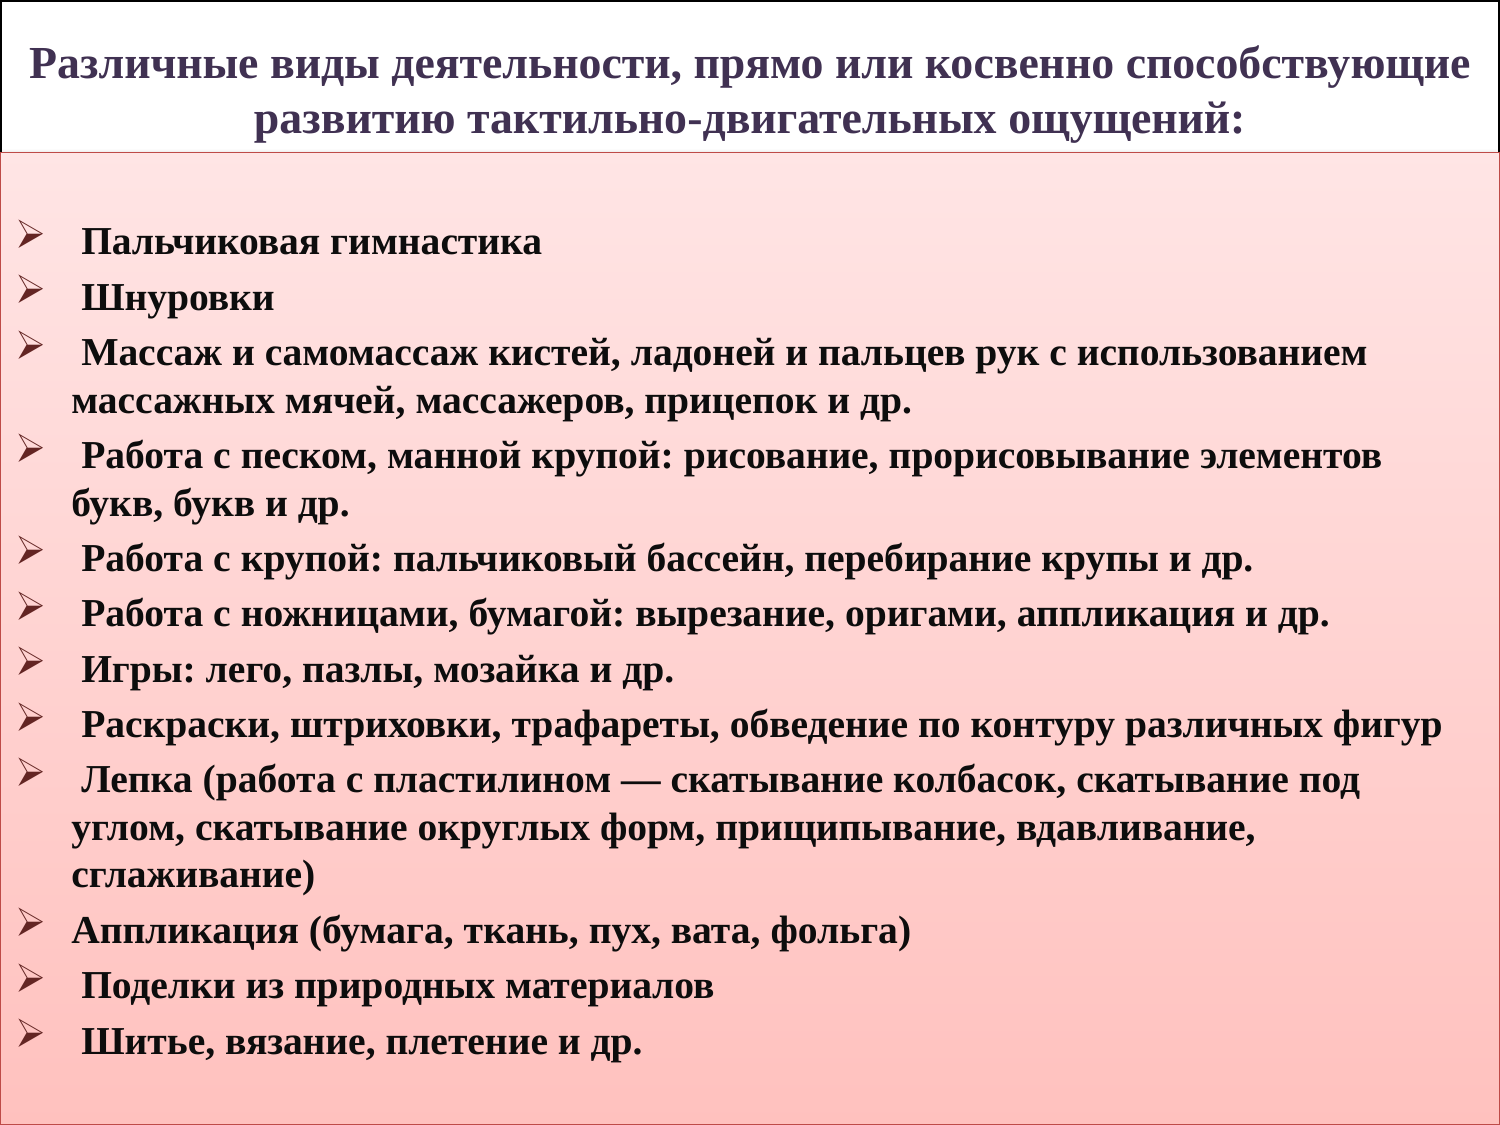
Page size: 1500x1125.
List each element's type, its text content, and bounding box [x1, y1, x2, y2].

list Пальчиковая гимнастика Шнуровки Массаж и самомассаж кистей, ладоней и пальцев рук с использованием массажных мячей, массажеров, прицепок и др. Работа с песком, манной крупой: рисование, прорисовывание элементов букв, букв и др. Работа с крупой: пальчиковый бассейн, перебирание крупы и др. Работа с ножницами, бумагой: вырезание, оригами, аппликация и др. Игры: лего, пазлы, мозайка и др. Раскраски, штриховки, трафареты, обведение по контуру различных фигур Лепка (работа с пластилином — скатывание колбасок, скатывание под углом, скатывание округлых форм, прищипывание, вдавливание, сглаживание) Аппликация (бумага, ткань, пух, вата, фольга) Поделки из природных материалов Шитье, вязание, плетение и др. [0, 152, 1500, 1125]
title Различные виды деятельности, прямо или косвенно способствующие развитию тактильно-двигательных ощущений: [0, 0, 1500, 152]
